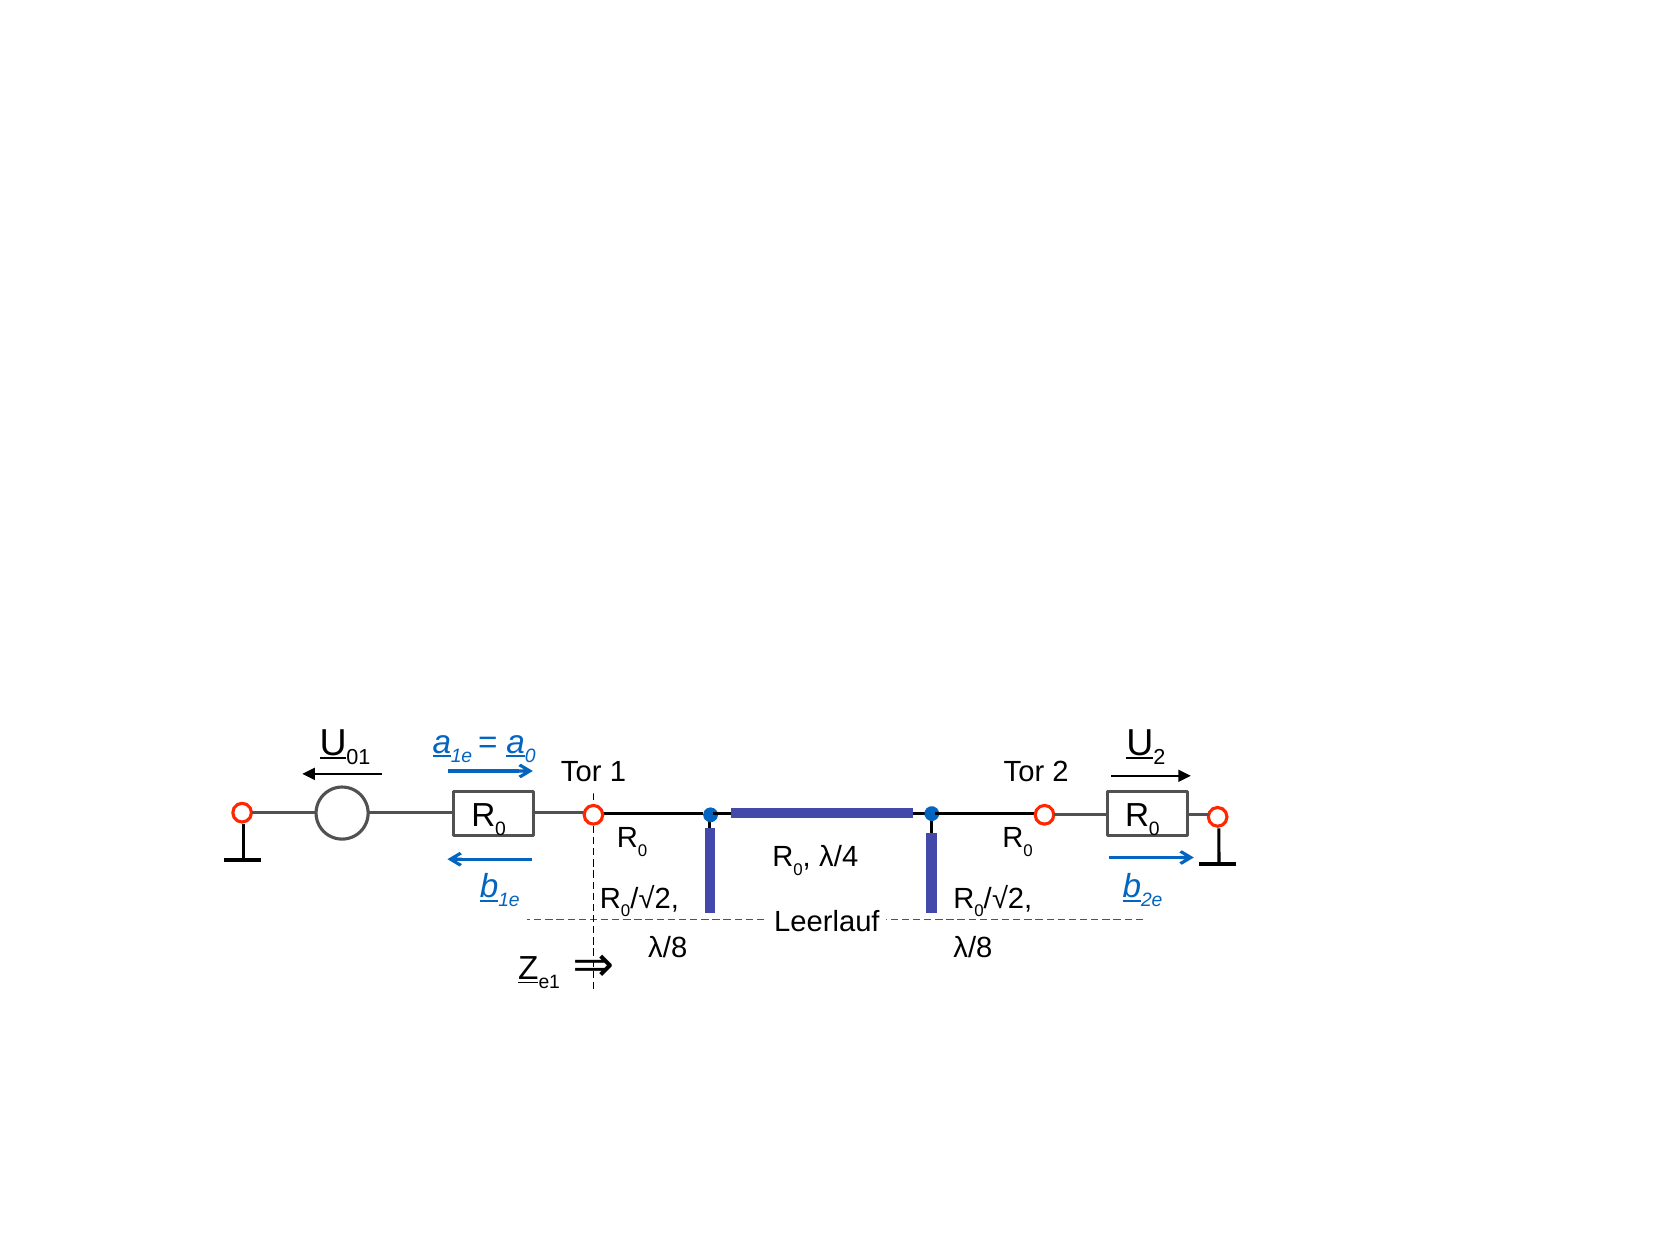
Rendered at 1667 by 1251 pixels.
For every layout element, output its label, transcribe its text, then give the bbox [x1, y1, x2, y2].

text_box b2e [1107, 856, 1203, 927]
text_box R0, λ/4 [757, 829, 874, 888]
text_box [1198, 807, 1237, 867]
text_box U2 [1111, 709, 1233, 781]
text_box [302, 767, 382, 781]
text_box U01 [304, 709, 427, 781]
text_box [1111, 769, 1191, 777]
text_box R0 [597, 810, 667, 868]
text_box Tor 1 [554, 745, 633, 794]
text_box [926, 807, 931, 820]
text_box [316, 787, 369, 840]
text_box R0/√2, λ/8 [938, 870, 1056, 972]
text_box R0/√2, λ/8 [584, 870, 703, 972]
text_box a1e = a0 [417, 711, 593, 783]
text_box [223, 803, 261, 862]
text_box ⇒ [564, 922, 623, 1000]
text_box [453, 784, 539, 846]
text_box Leerlauf [767, 895, 887, 944]
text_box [934, 805, 1055, 825]
text_box R0 [983, 831, 1053, 868]
text_box Ze1 [503, 937, 590, 1001]
text_box b1e [464, 856, 560, 927]
text_box Tor 2 [997, 745, 1076, 794]
text_box [584, 805, 603, 825]
text_box [704, 808, 717, 821]
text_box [1107, 784, 1193, 846]
